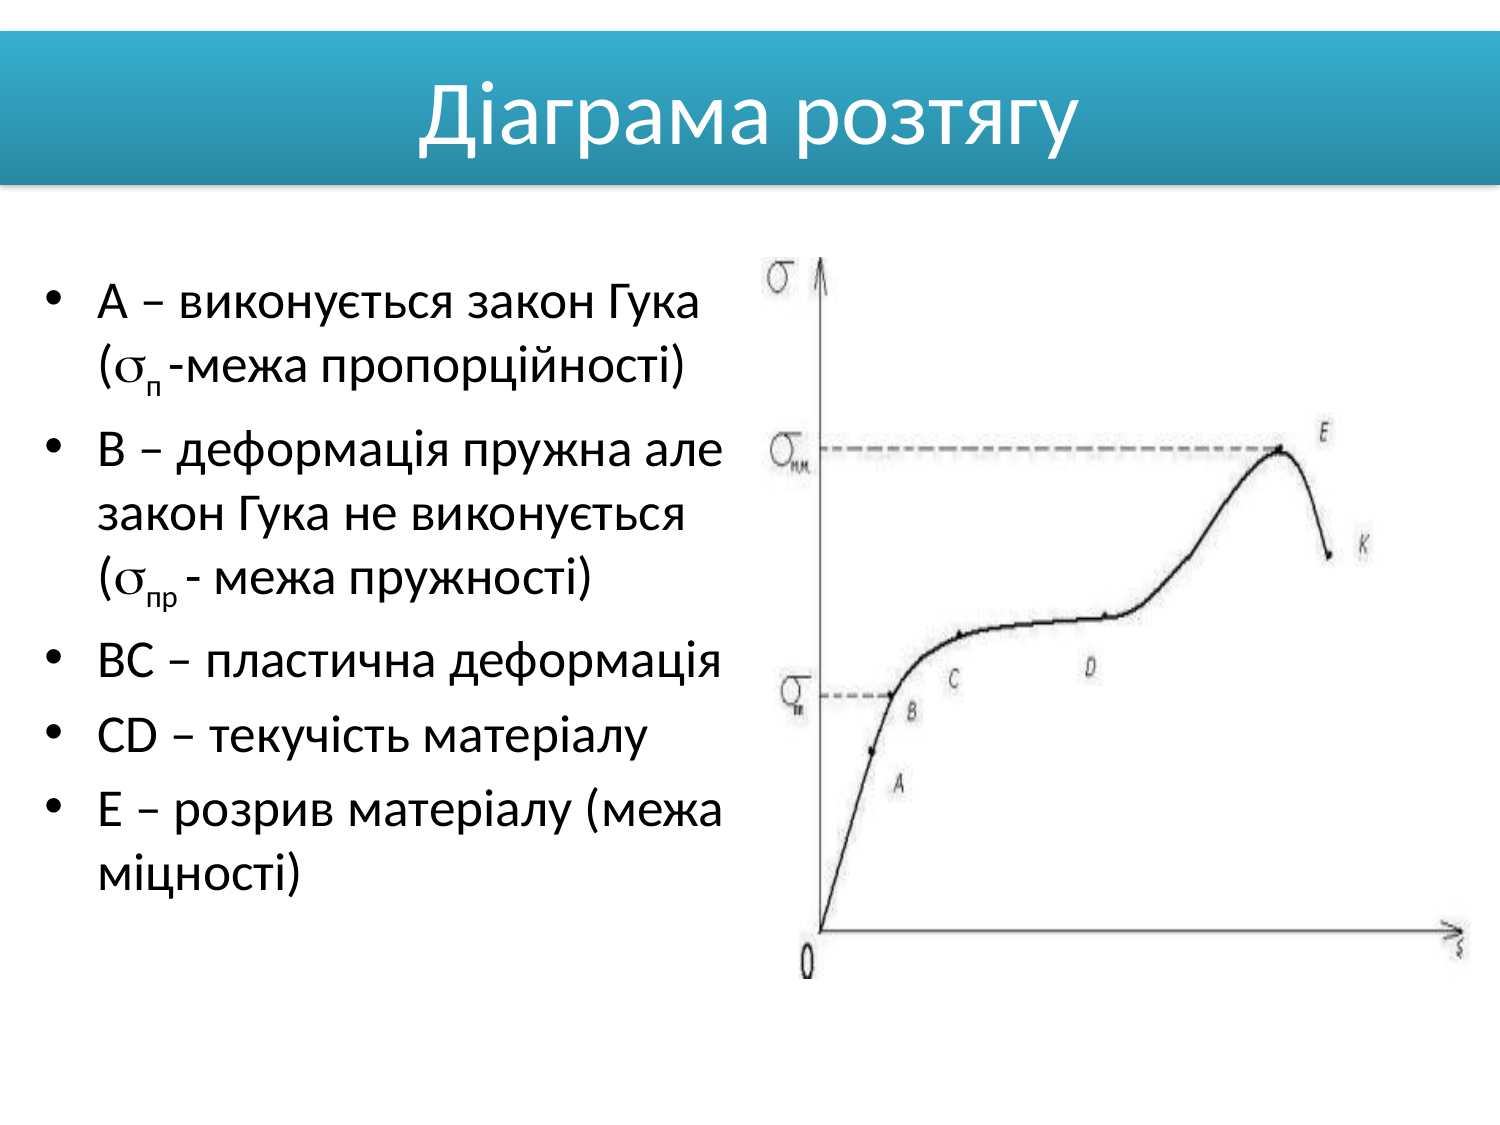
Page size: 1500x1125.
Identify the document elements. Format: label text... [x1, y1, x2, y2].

list А – виконується закон Гука (п -межа пропорційності) В – деформація пружна але закон Гука не виконується (пр - межа пружності) ВС – пластична деформація СD – текучість матеріалу Е – розрив матеріалу (межа міцності) [29, 257, 762, 1001]
title Діаграма розтягу [0, 31, 1500, 185]
picture [761, 257, 1471, 979]
